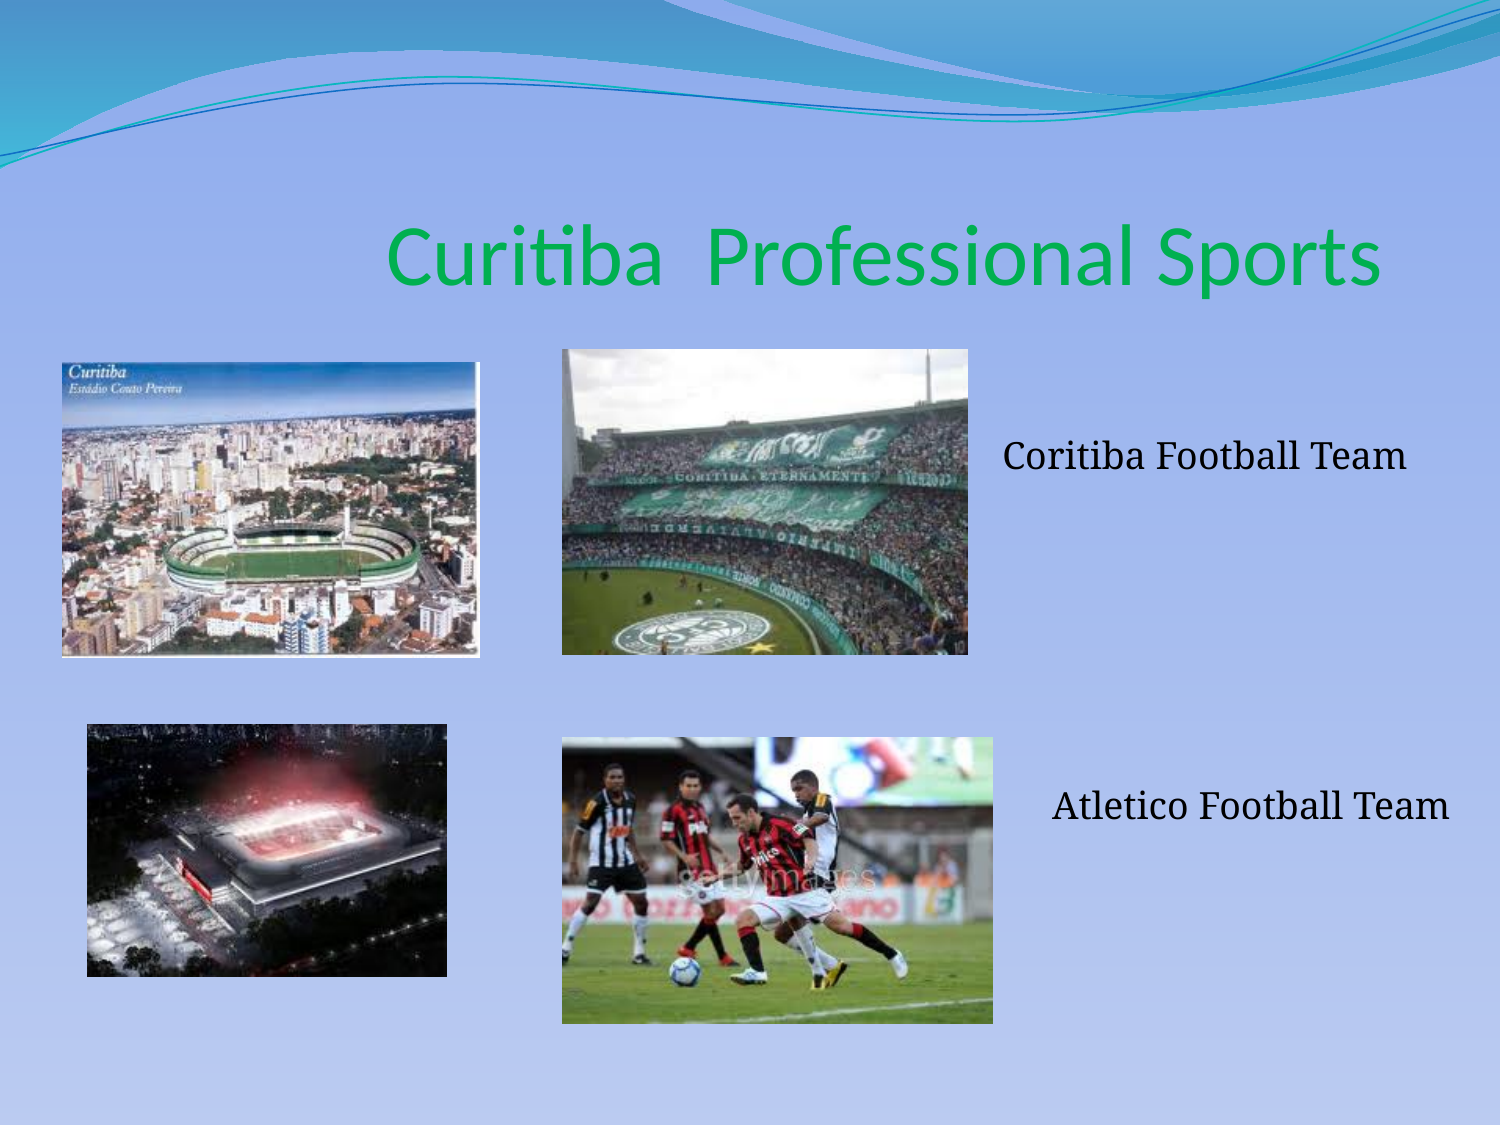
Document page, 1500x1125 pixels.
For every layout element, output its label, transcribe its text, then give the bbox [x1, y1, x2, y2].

picture [562, 737, 993, 1024]
picture [562, 349, 968, 655]
text_box Atletico Football Team [1037, 774, 1475, 835]
picture [62, 362, 480, 659]
title Curitiba Professional Sports [75, 115, 1438, 303]
picture [87, 724, 448, 977]
text_box Coritiba Football Team [987, 424, 1425, 485]
